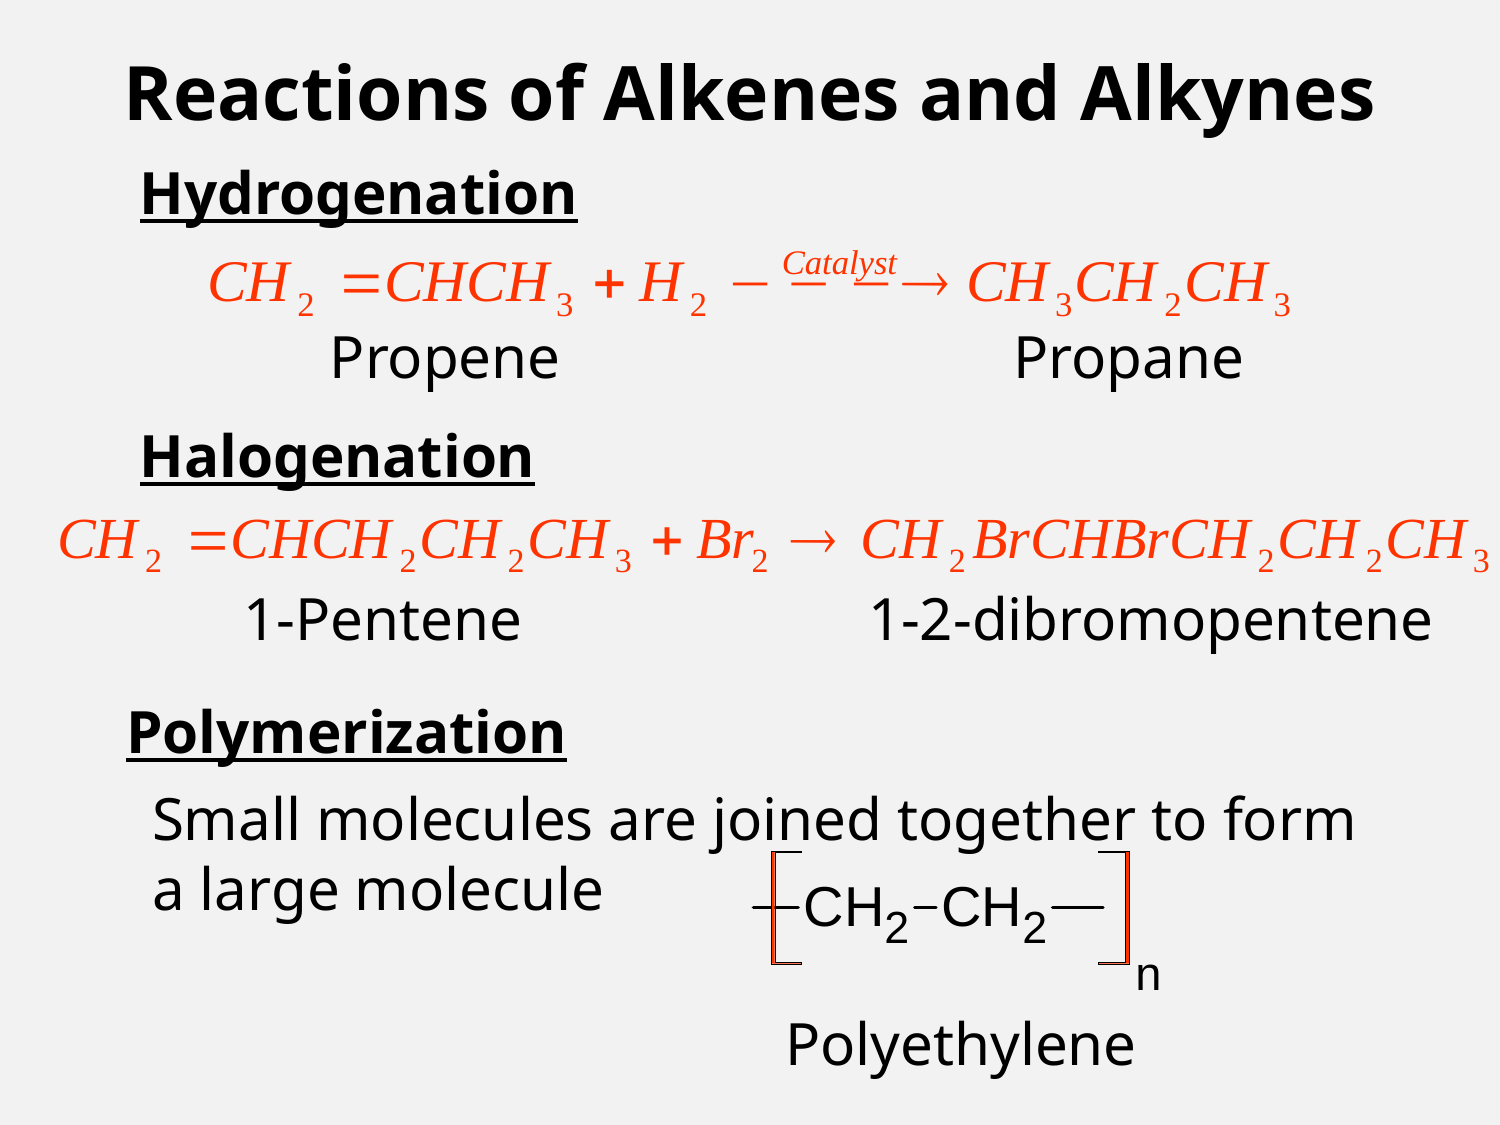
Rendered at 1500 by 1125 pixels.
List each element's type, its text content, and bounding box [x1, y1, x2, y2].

text_box 1-Pentene [228, 596, 537, 660]
text_box Polyethylene [770, 1012, 1152, 1085]
text_box Polymerization [111, 687, 582, 773]
text_box Propene [314, 339, 576, 398]
text_box Small molecules are joined together to form a large molecule [137, 774, 1403, 930]
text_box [199, 237, 1301, 331]
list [749, 849, 1163, 1003]
title Reactions of Alkenes and Alkynes [74, 24, 1426, 156]
text_box Propane [998, 339, 1259, 398]
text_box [49, 499, 1500, 588]
text_box Hydrogenation [125, 162, 678, 234]
text_box 1-2-dibromopentene [853, 596, 1449, 660]
text_box Halogenation [125, 424, 678, 496]
